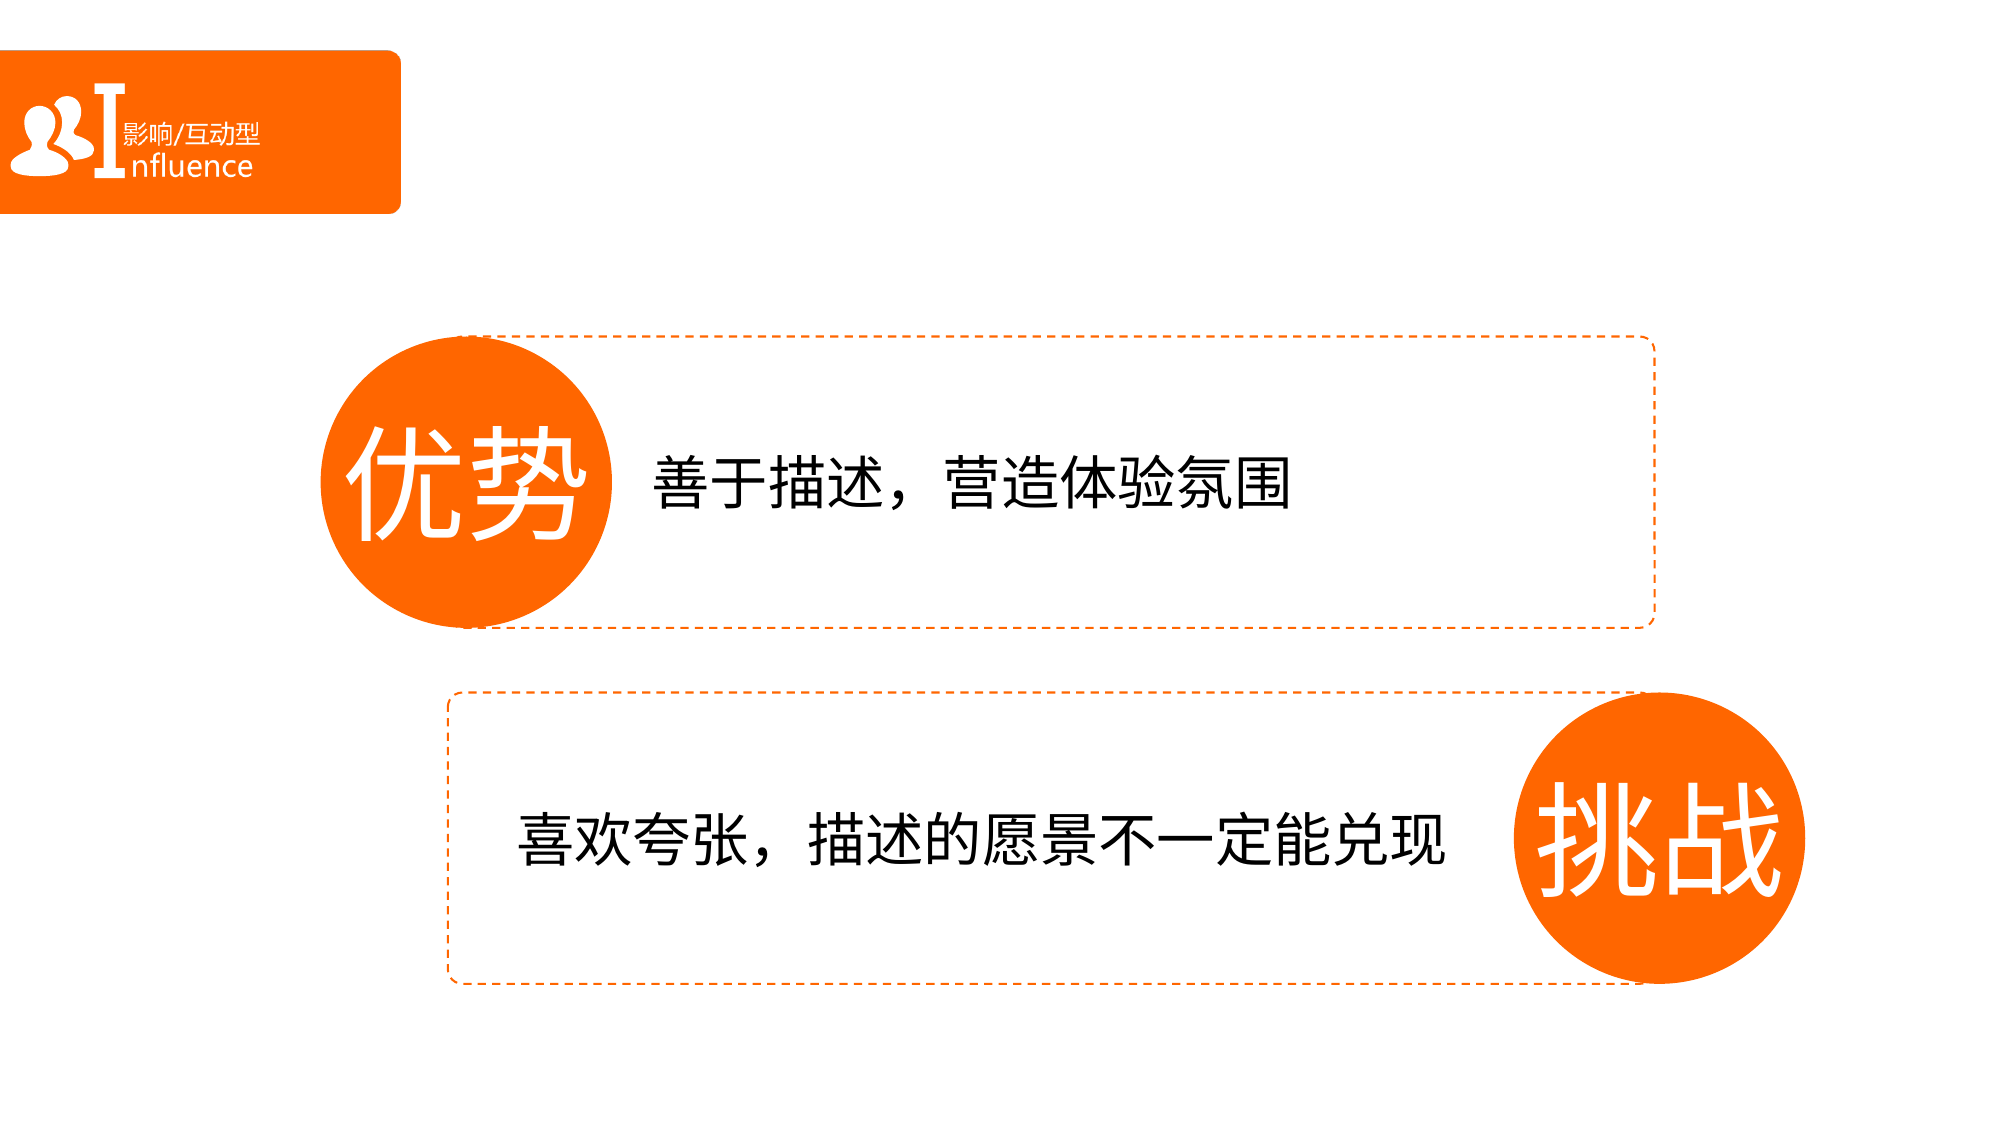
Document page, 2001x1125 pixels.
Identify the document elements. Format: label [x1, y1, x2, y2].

text_box [320, 336, 1655, 628]
text_box [10, 96, 94, 177]
text_box [447, 692, 1806, 984]
picture [0, 19, 401, 283]
